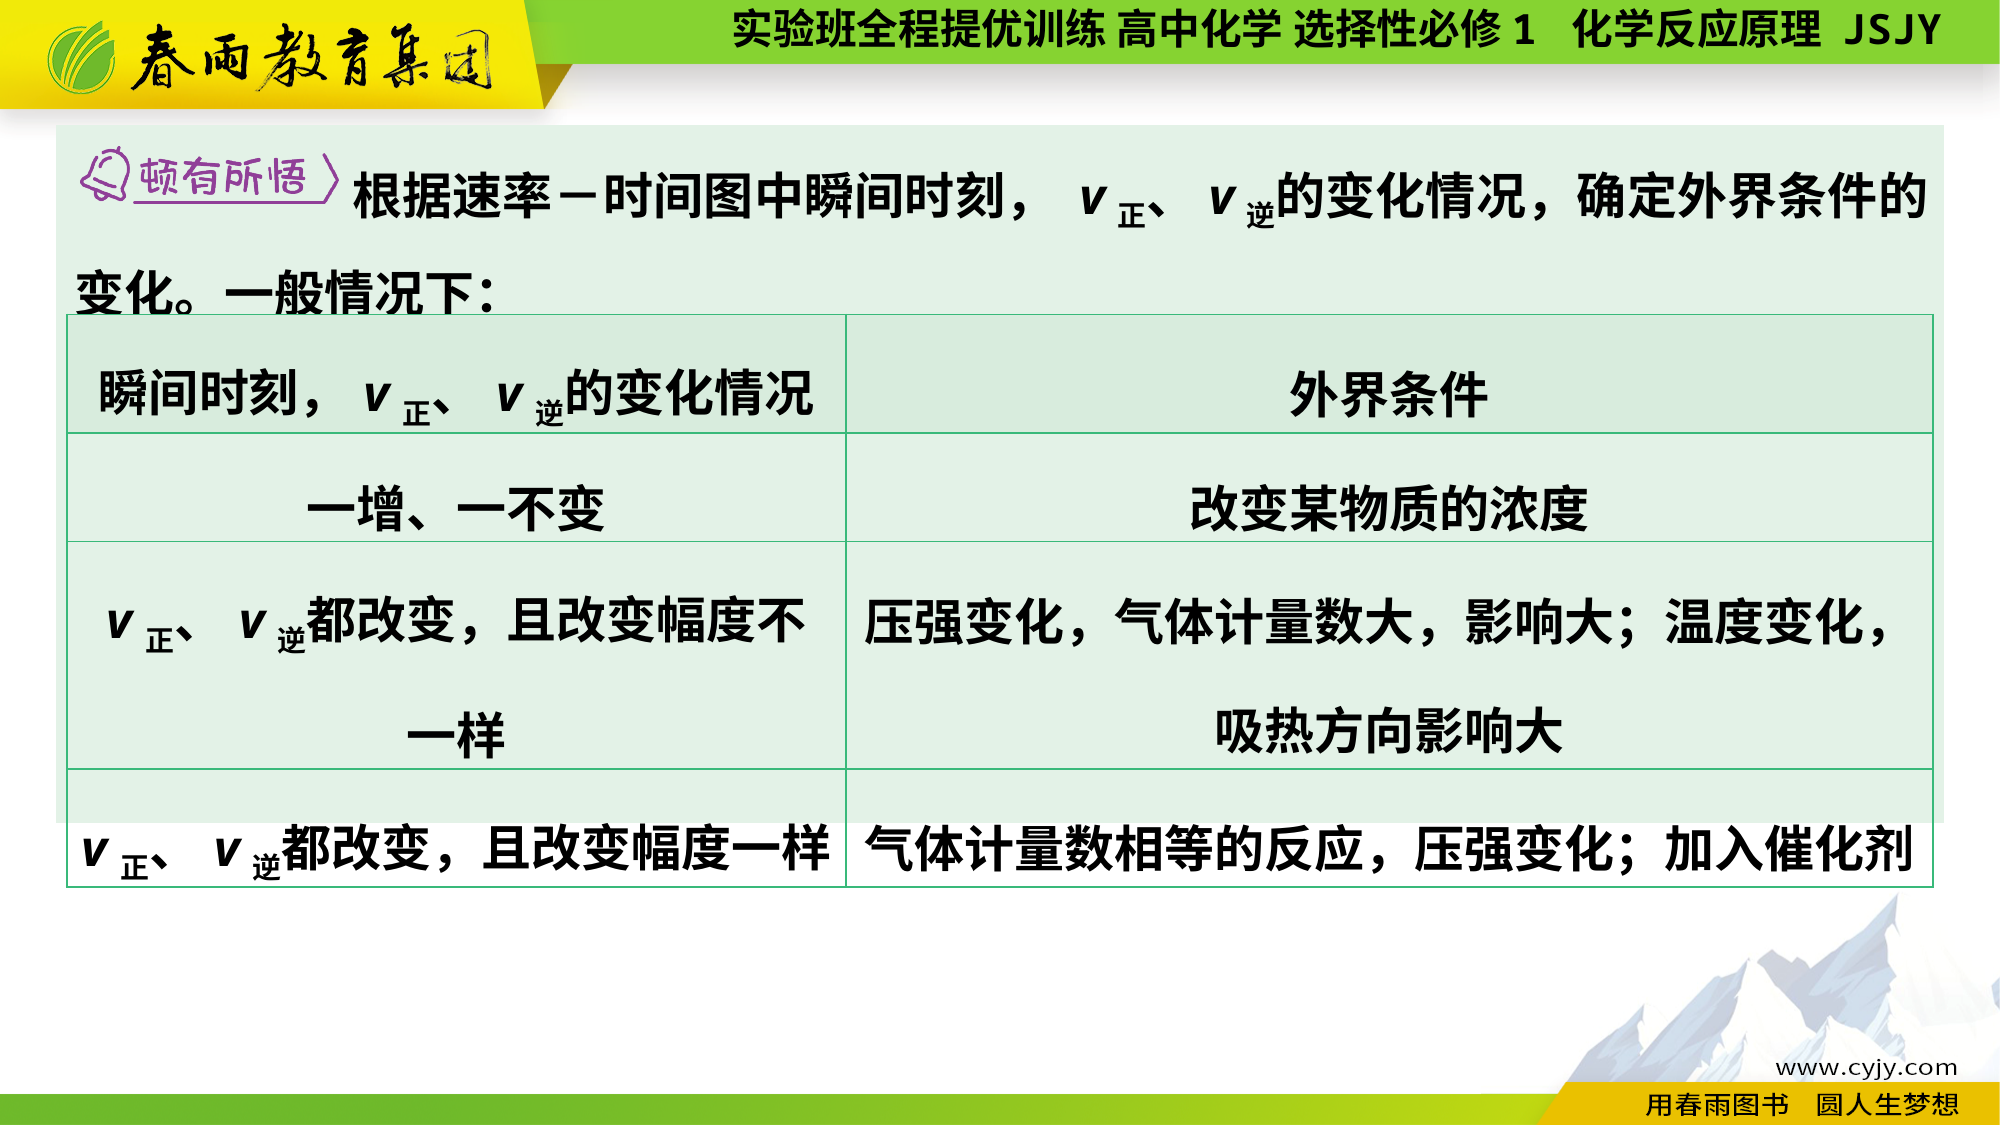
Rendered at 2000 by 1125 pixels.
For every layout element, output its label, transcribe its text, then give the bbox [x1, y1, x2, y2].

picture [0, 0, 2000, 1125]
table_cell 气体计量数相等的反应，压强变化；加入催化剂 [847, 834, 1932, 886]
table_cell v正、v逆都改变，且改变幅度一样 [68, 834, 845, 886]
